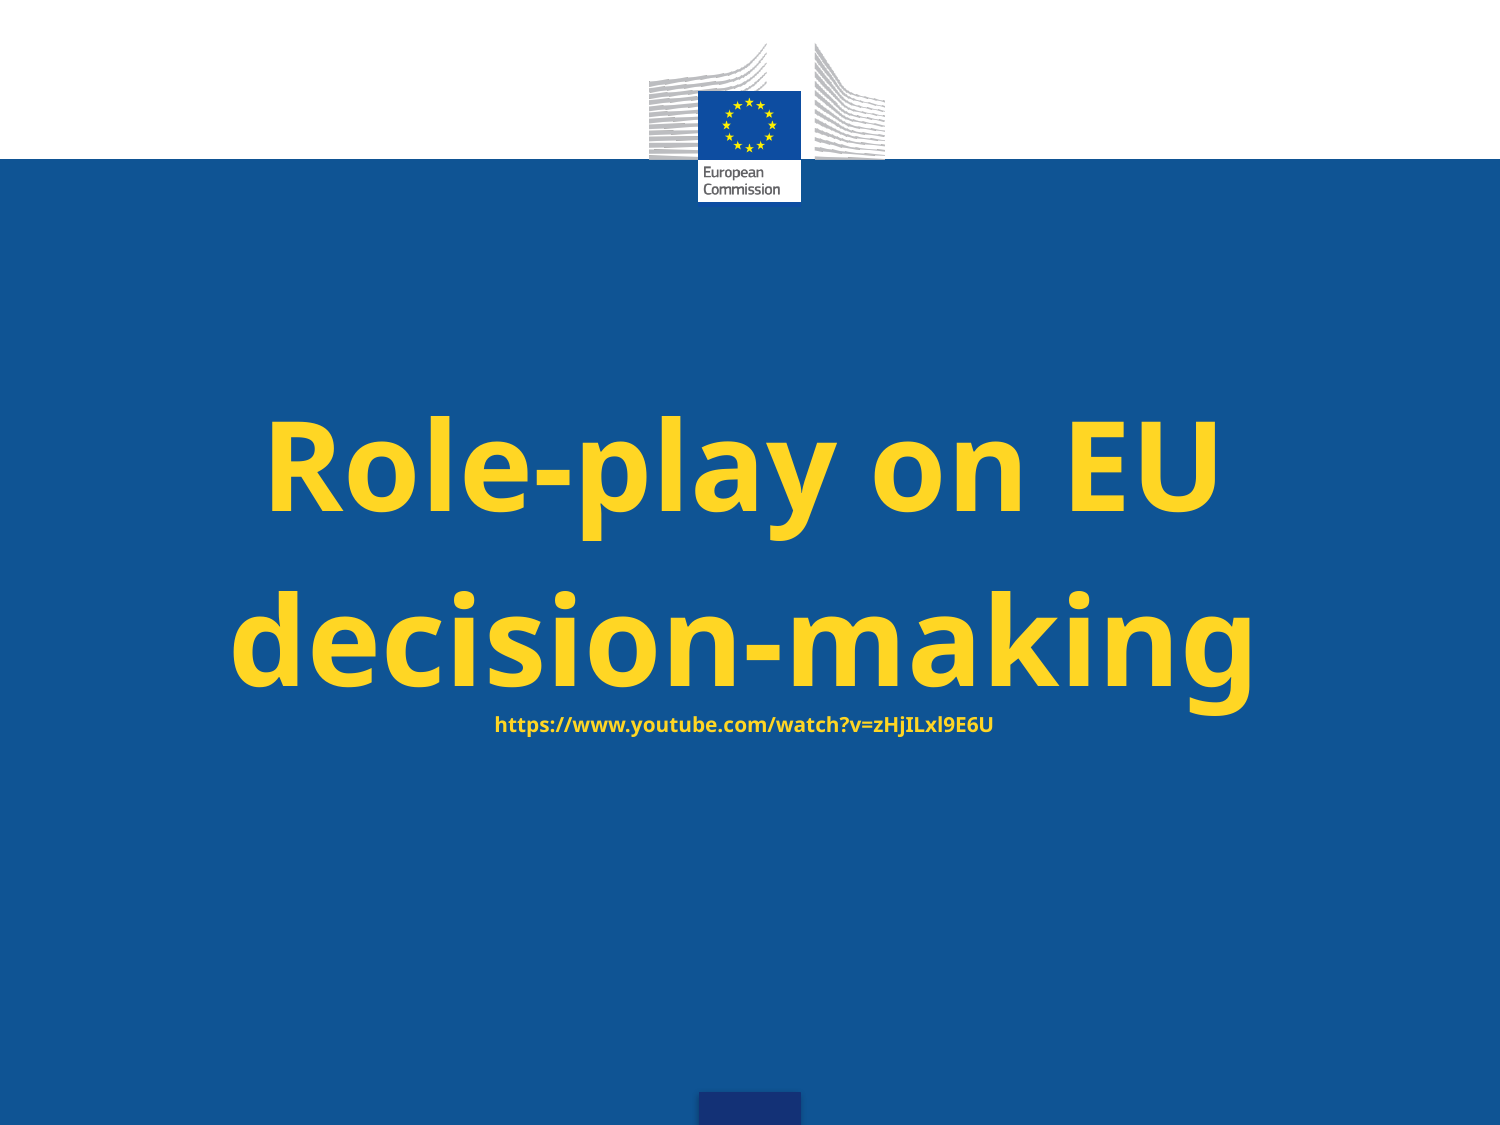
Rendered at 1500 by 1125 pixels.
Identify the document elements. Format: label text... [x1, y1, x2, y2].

title Role-play on EU decision-making https://www.youtube.com/watch?v=zHjILxl9E6U [112, 349, 1376, 799]
